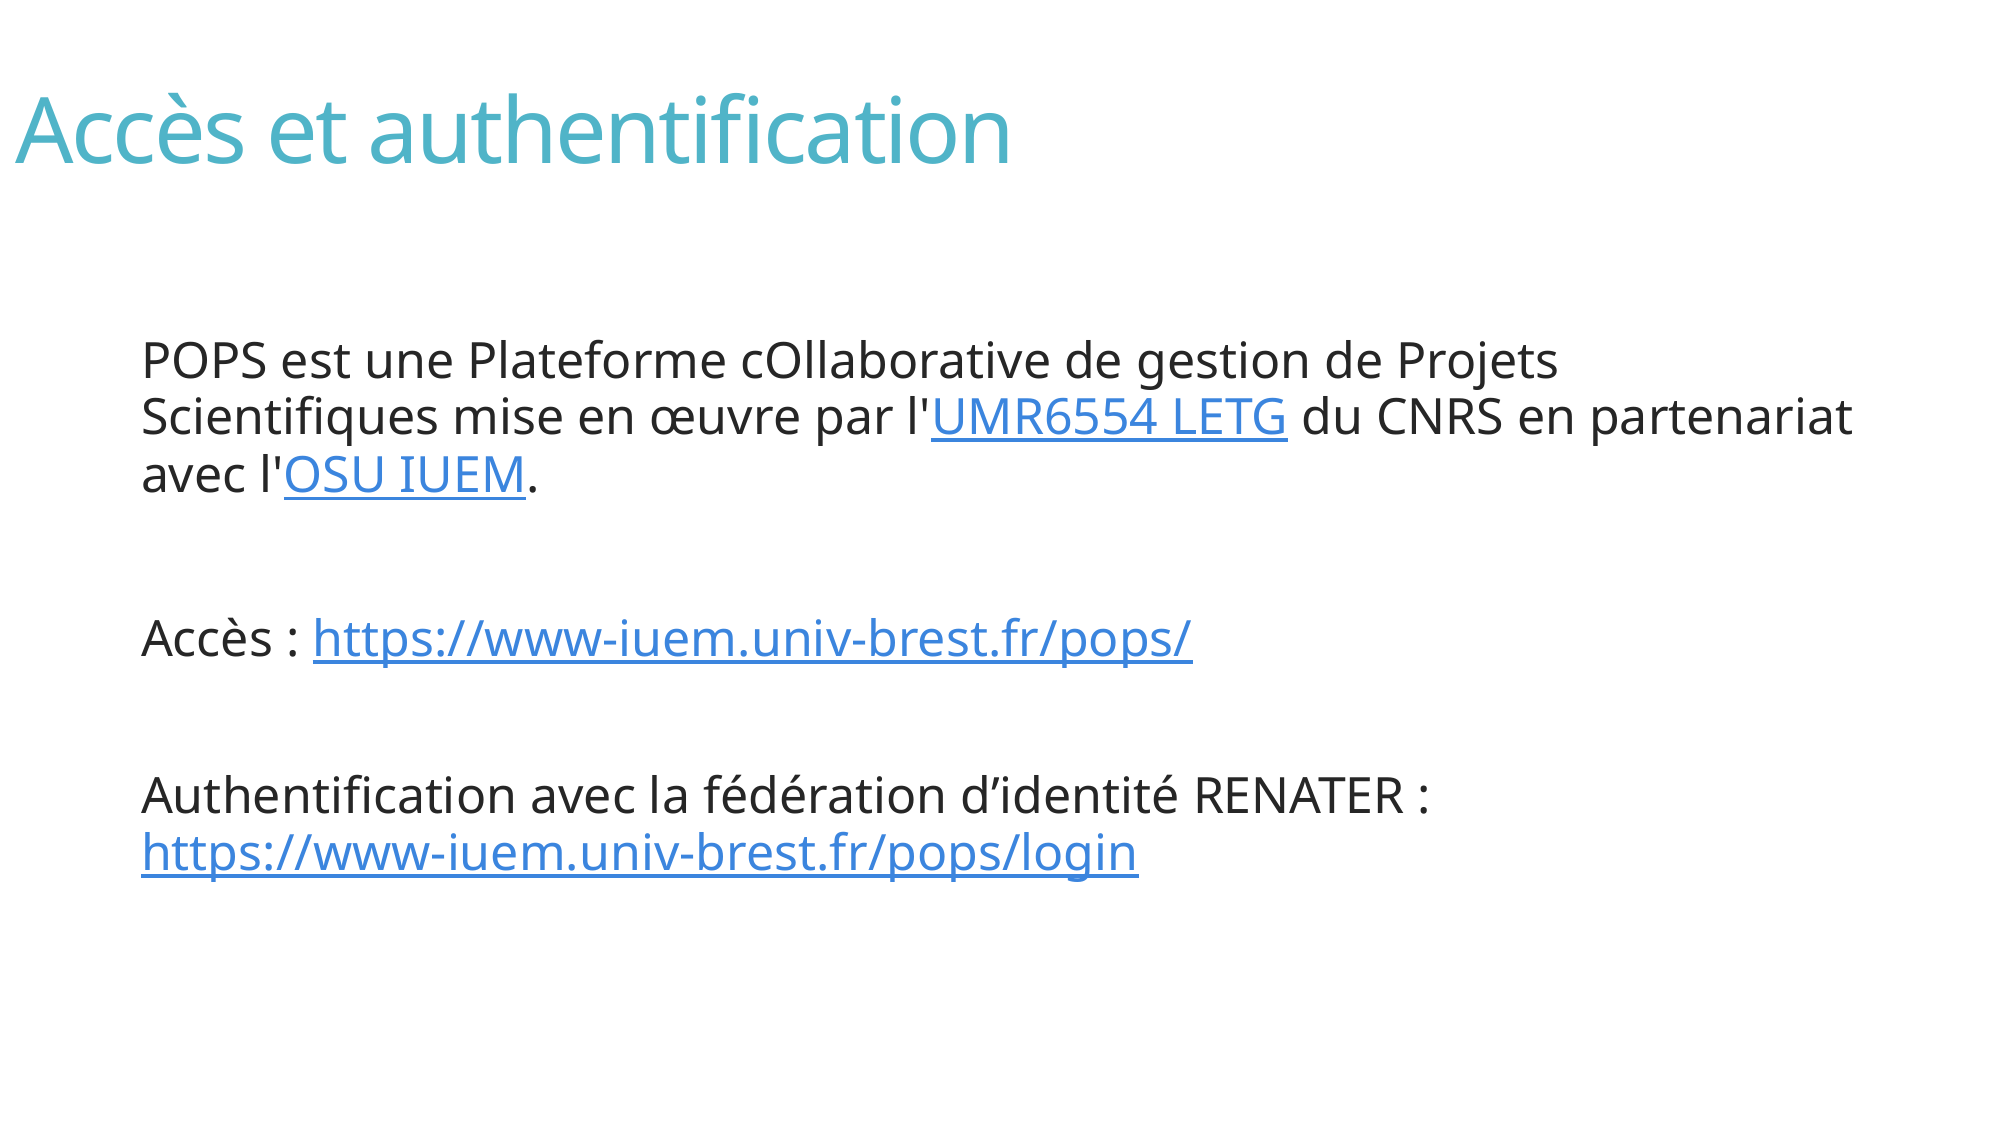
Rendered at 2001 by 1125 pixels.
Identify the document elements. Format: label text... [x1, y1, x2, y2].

list POPS est une Plateforme cOllaborative de gestion de Projets Scientifiques mise en œuvre par l'UMR6554 LETG du CNRS en partenariat avec l'OSU IUEM. Accès : https://www-iuem.univ-brest.fr/pops/ Authentification avec la fédération d’identité RENATER : https://www-iuem.univ-brest.fr/pops/login [111, 329, 1876, 948]
title Accès et authentification [0, 0, 1768, 272]
